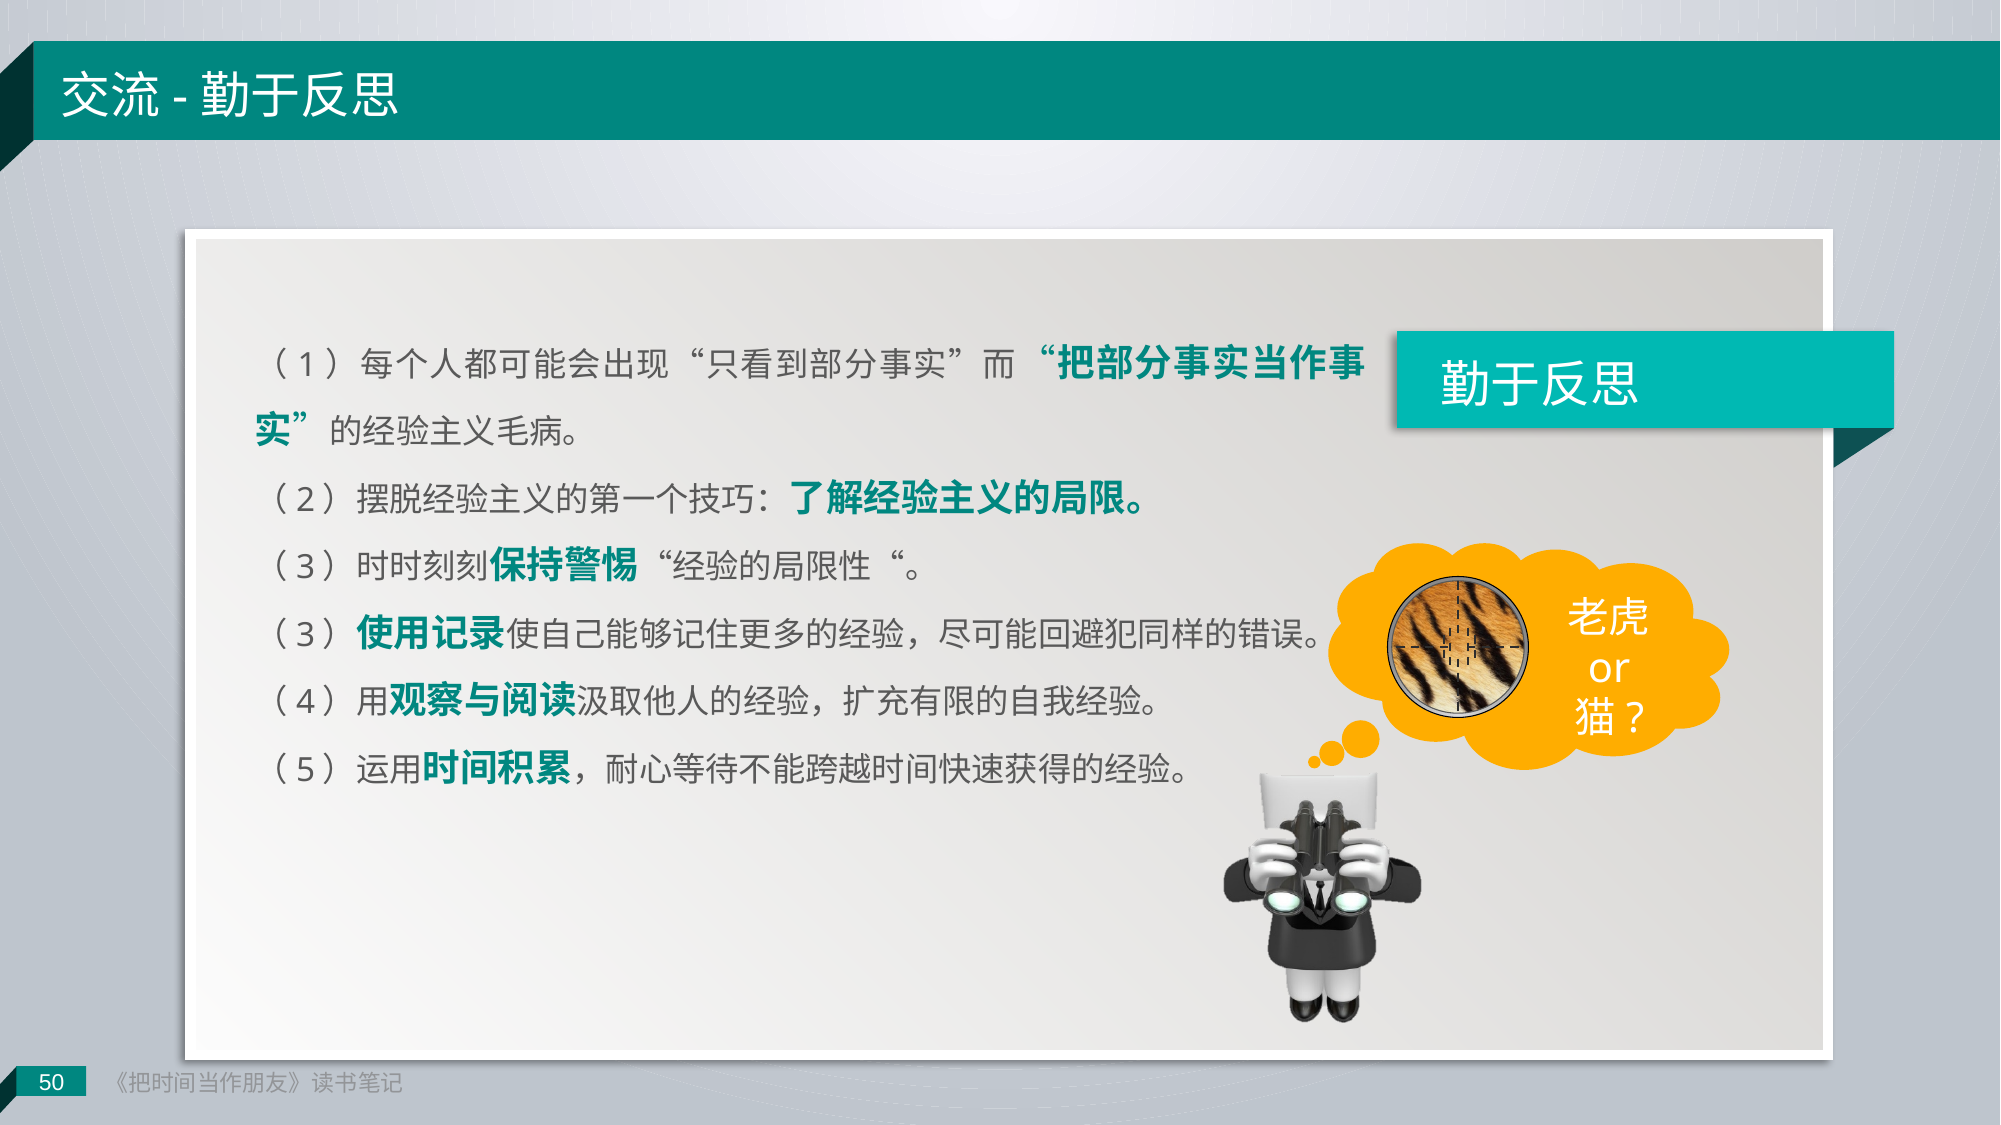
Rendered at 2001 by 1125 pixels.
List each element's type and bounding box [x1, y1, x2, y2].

text_box [0, 41, 2000, 1117]
